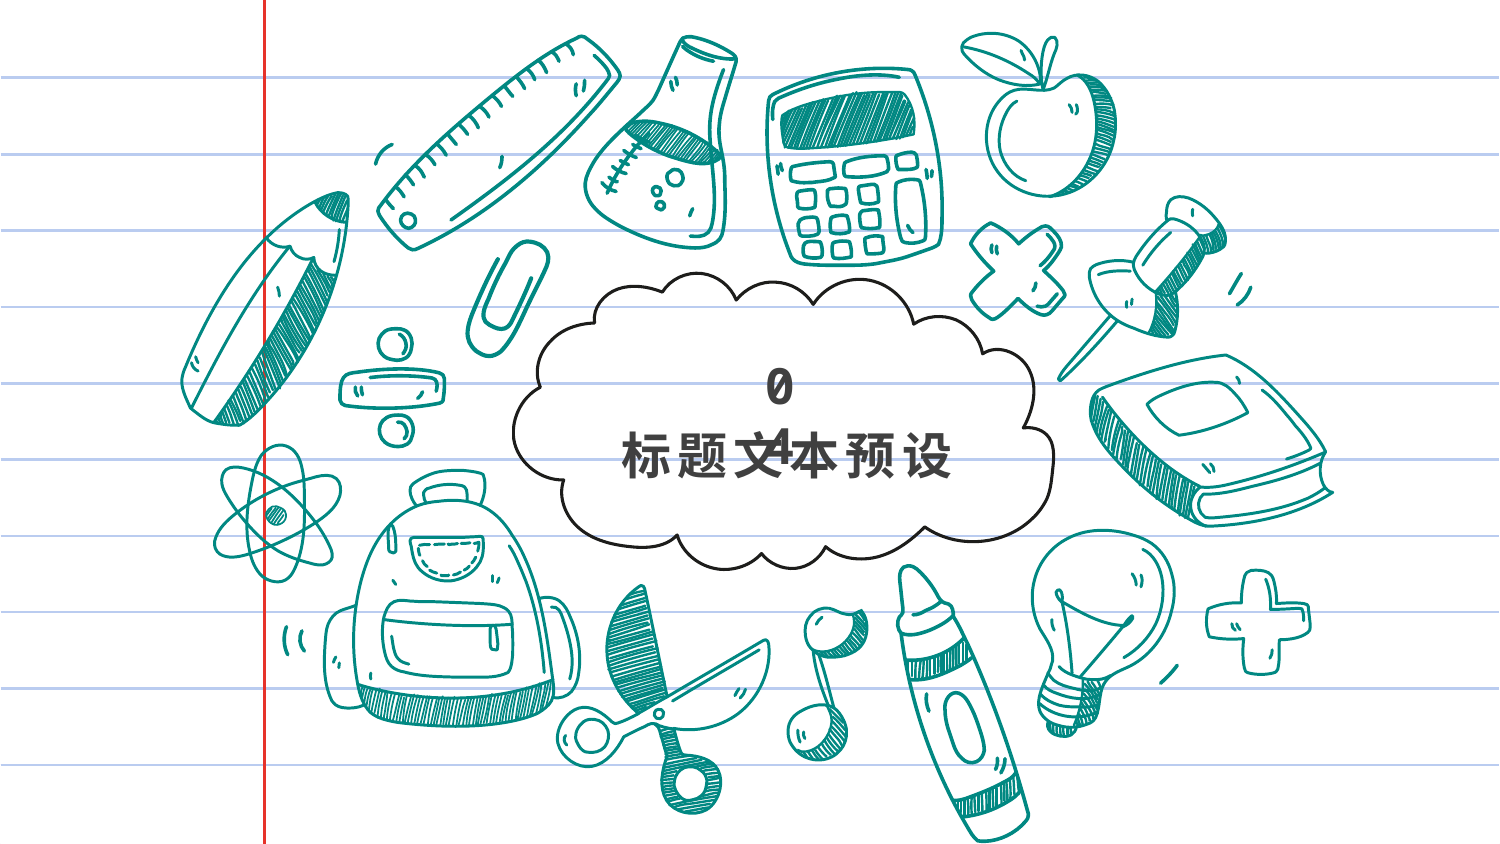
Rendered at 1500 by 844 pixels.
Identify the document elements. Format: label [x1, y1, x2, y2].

picture [40, 0, 1385, 844]
